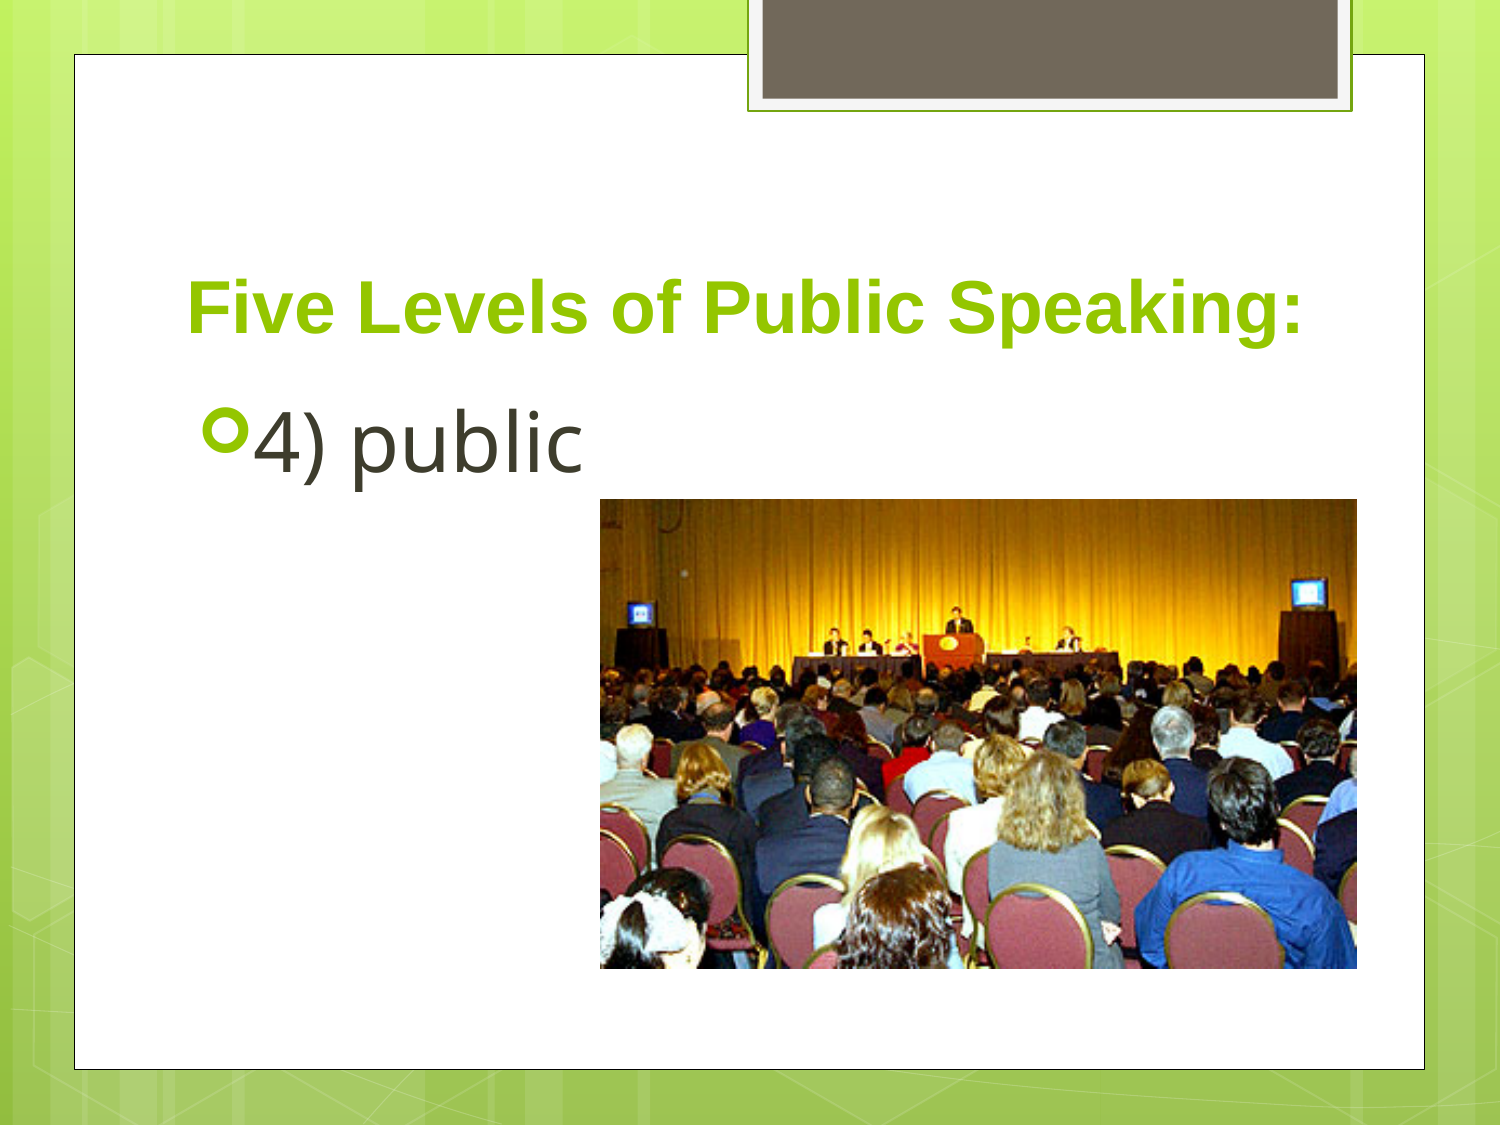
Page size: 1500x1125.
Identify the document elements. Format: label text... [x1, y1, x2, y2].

picture [599, 499, 1357, 969]
title Five Levels of Public Speaking: [171, 168, 1324, 357]
list 4) public [171, 381, 1283, 957]
